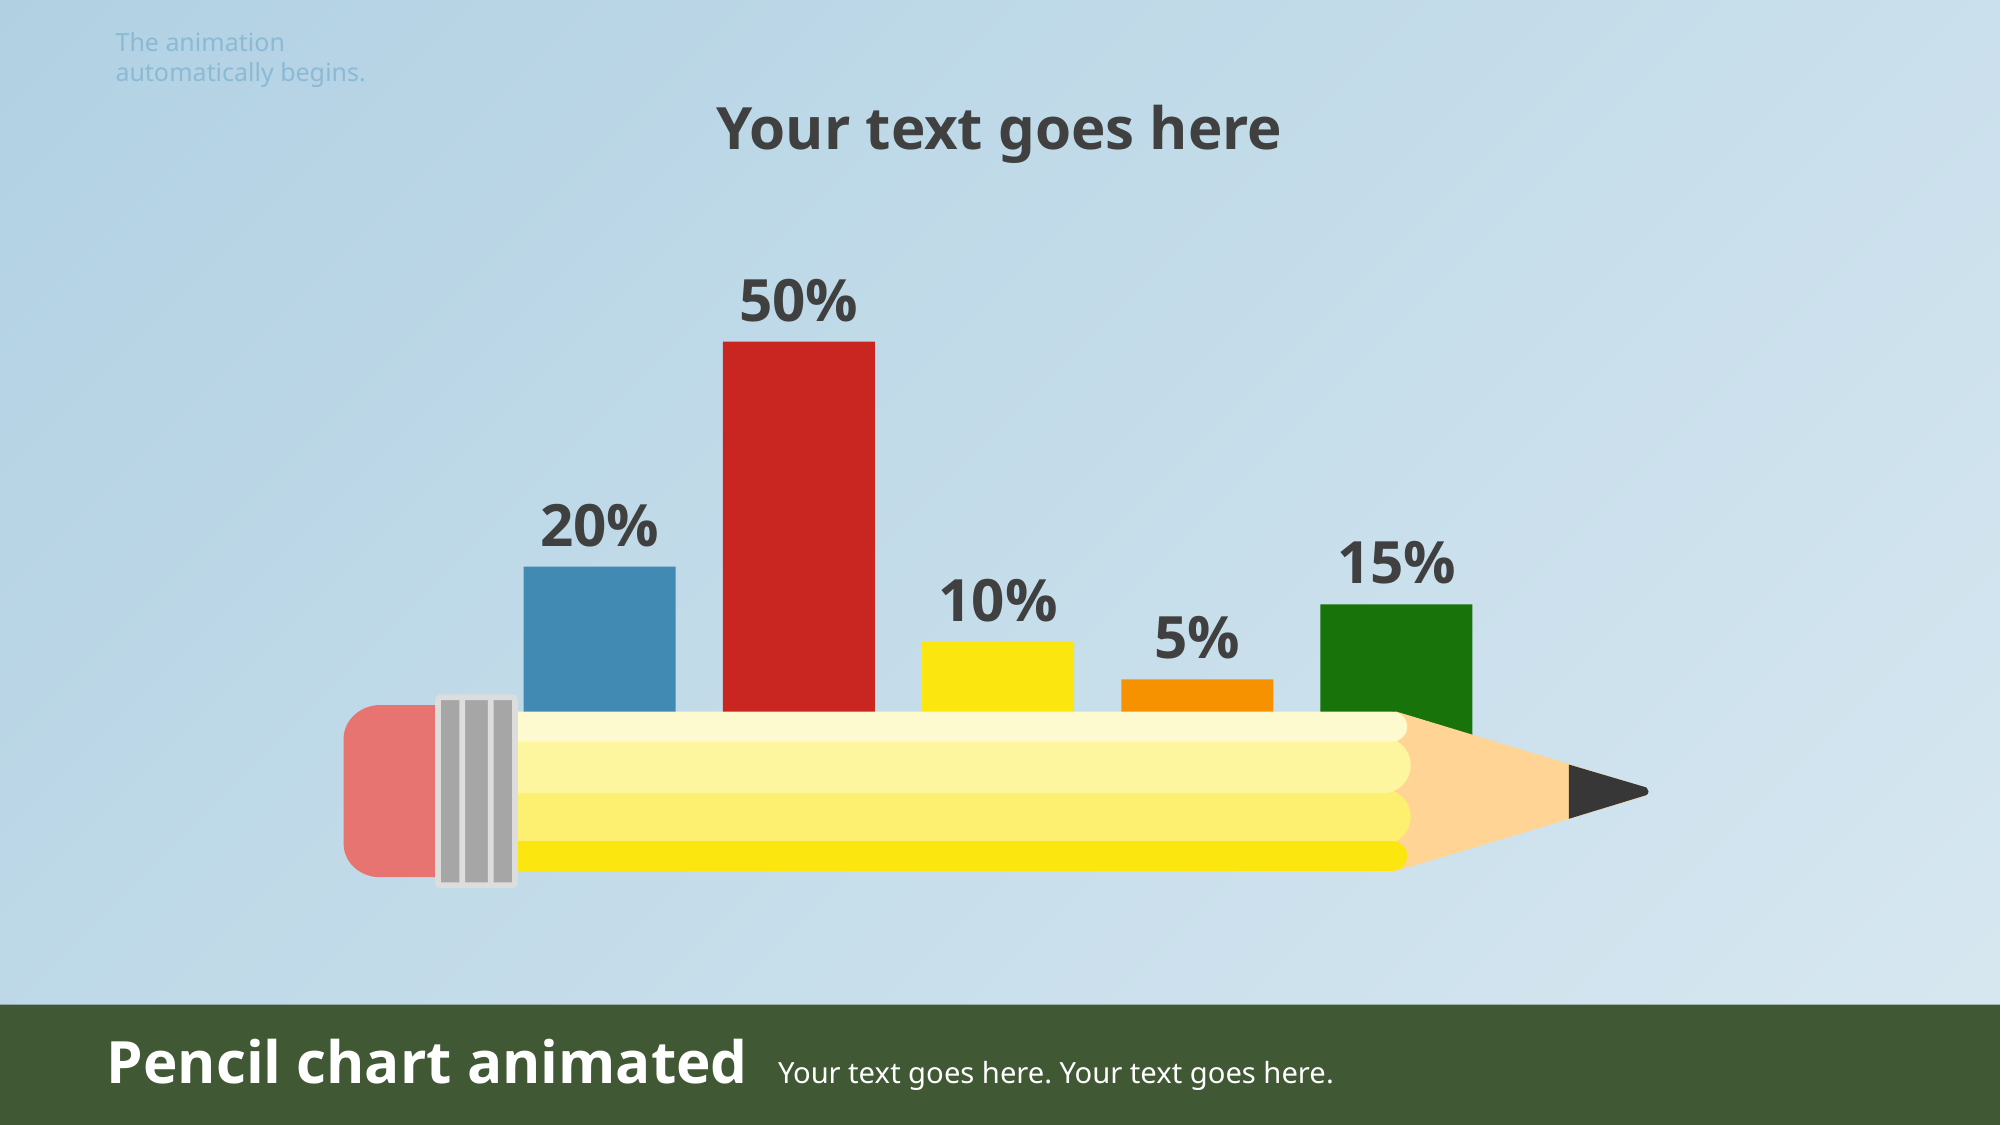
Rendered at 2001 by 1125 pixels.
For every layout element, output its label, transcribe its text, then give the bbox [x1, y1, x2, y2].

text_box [523, 480, 676, 694]
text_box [1121, 592, 1274, 694]
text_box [1320, 517, 1473, 694]
text_box The animation automatically begins. [100, 19, 479, 94]
text_box Pencil chart animated Your text goes here. Your text goes here. [92, 1017, 1357, 1103]
text_box Your text goes here [701, 84, 1298, 169]
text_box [345, 694, 1647, 889]
text_box [0, 1004, 2000, 1125]
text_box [921, 555, 1075, 694]
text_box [722, 255, 875, 694]
